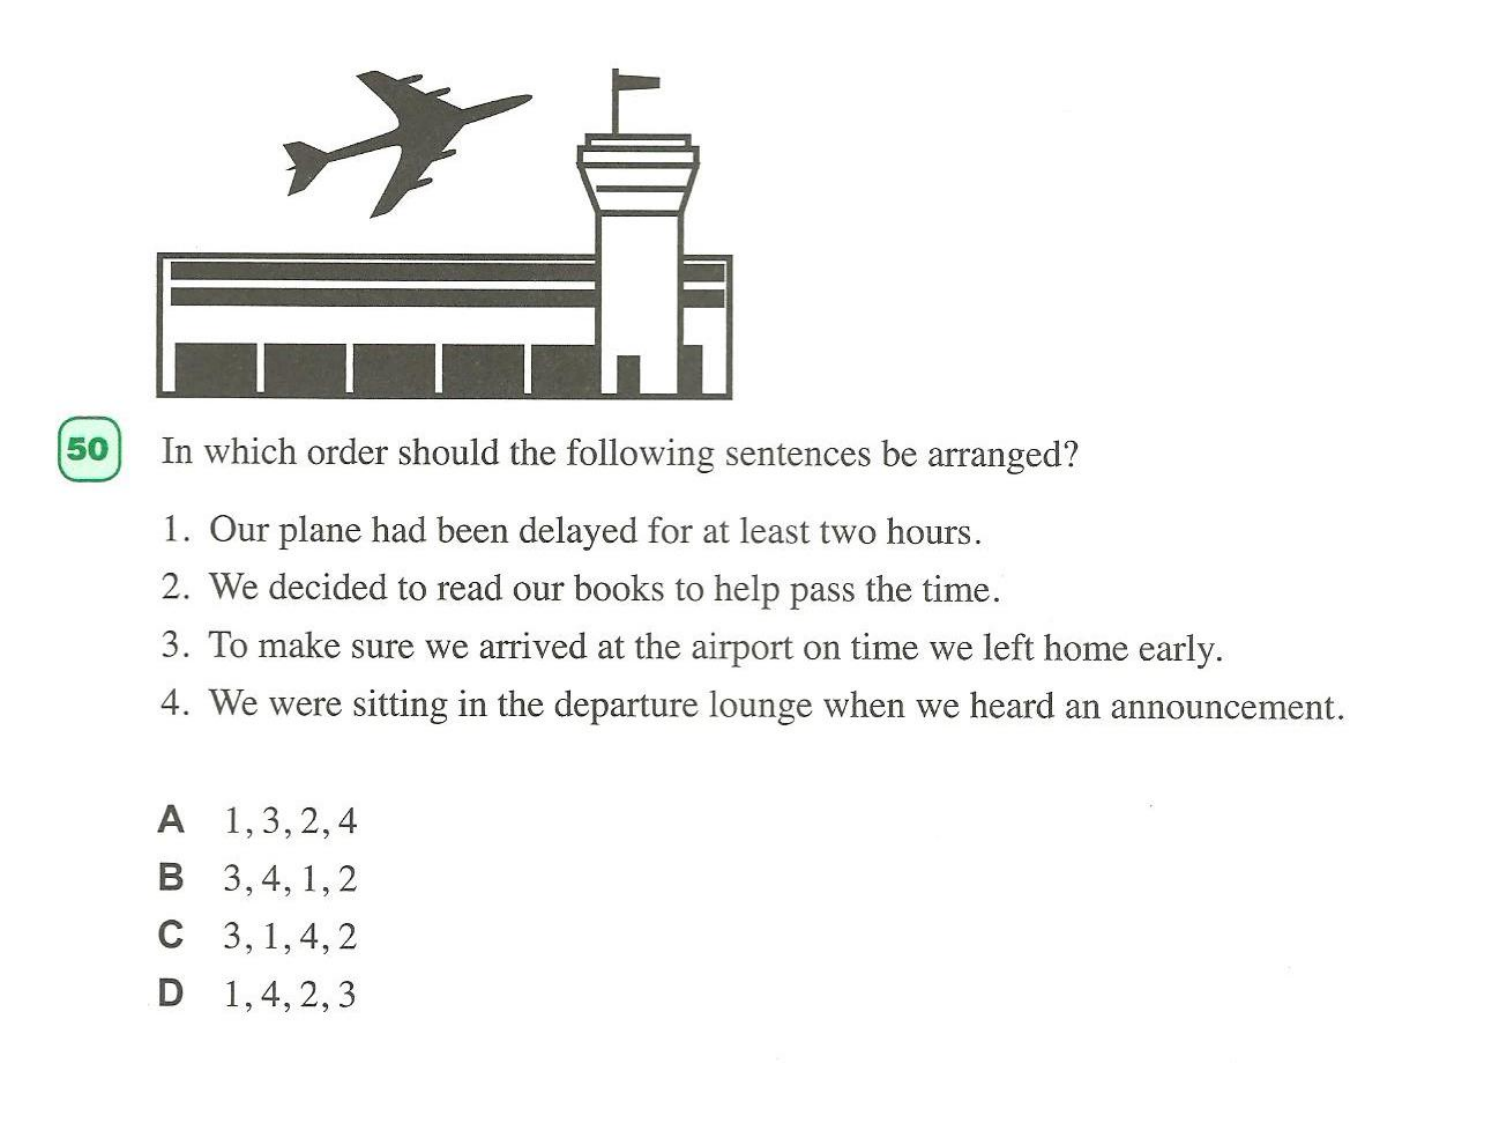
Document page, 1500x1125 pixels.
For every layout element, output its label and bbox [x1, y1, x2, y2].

list [37, 49, 1410, 1063]
